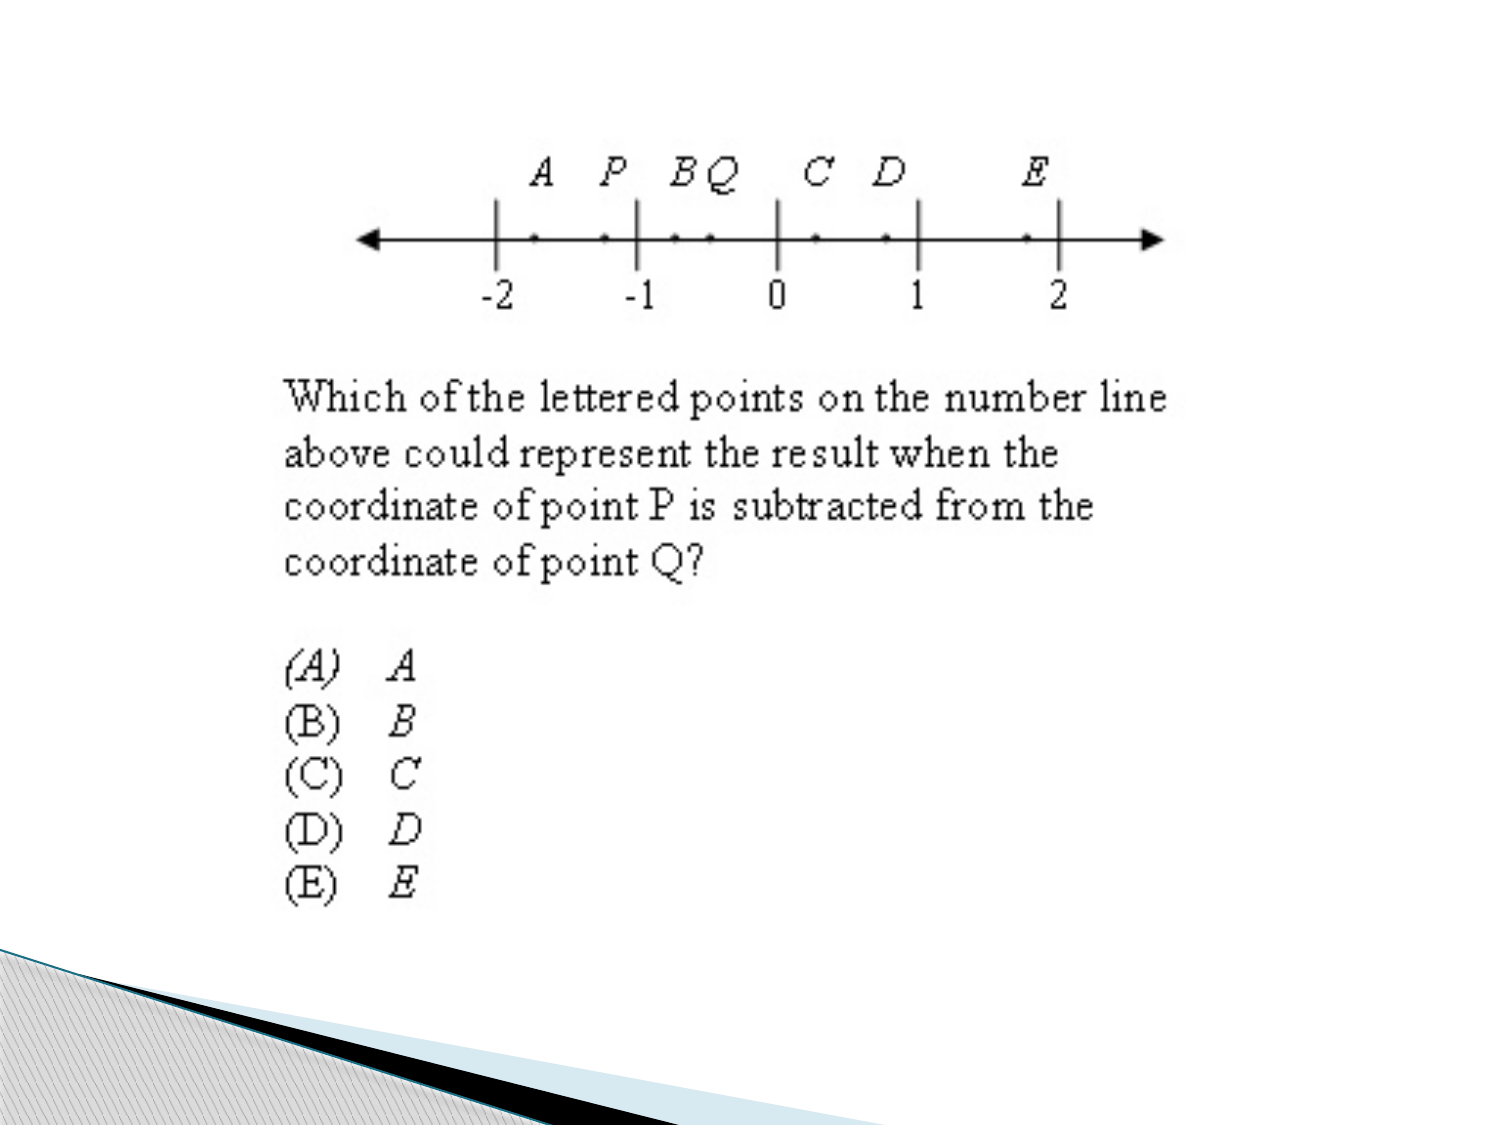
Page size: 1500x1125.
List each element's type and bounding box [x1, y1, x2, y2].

list [249, 137, 1187, 922]
